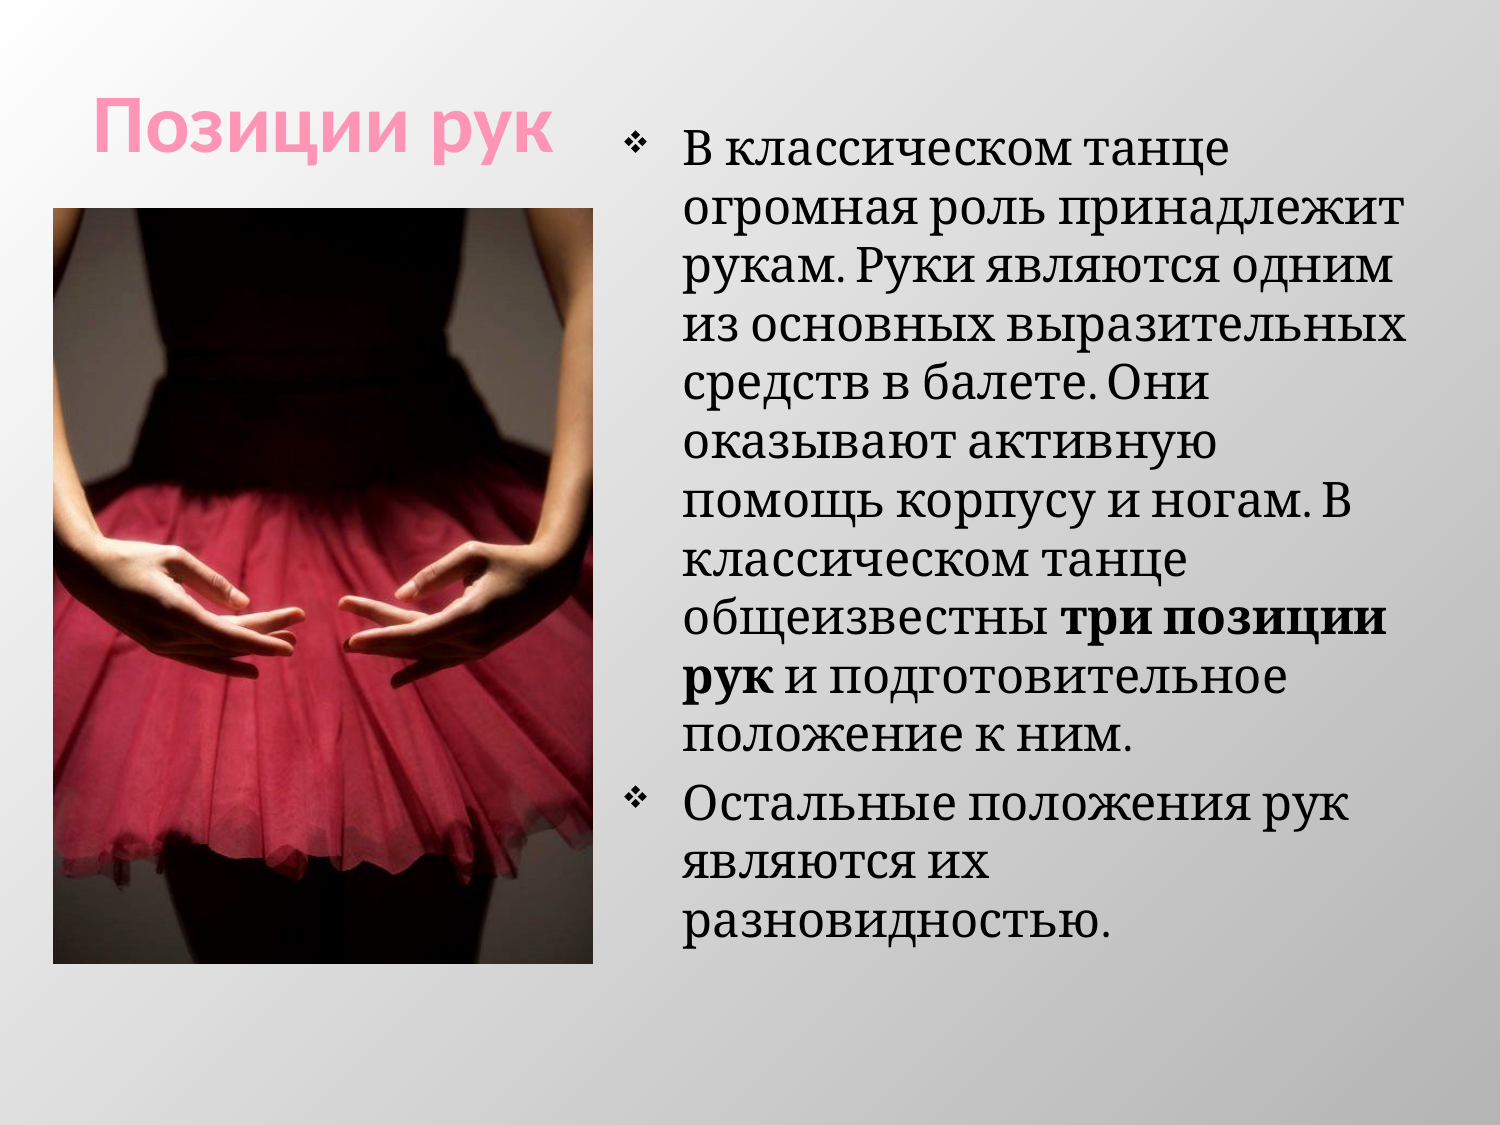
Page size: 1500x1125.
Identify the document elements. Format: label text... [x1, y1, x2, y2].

list В классическом танце огромная роль принадлежит рукам. Руки являются одним из основных выразительных средств в балете. Они оказывают активную помощь корпусу и ногам. В классическом танце общеизвестны три позиции рук и подготовительное положение к ним. Остальные положения рук являются их разновидностью. [586, 44, 1425, 1005]
title Позиции рук [76, 54, 571, 177]
picture [52, 207, 594, 964]
